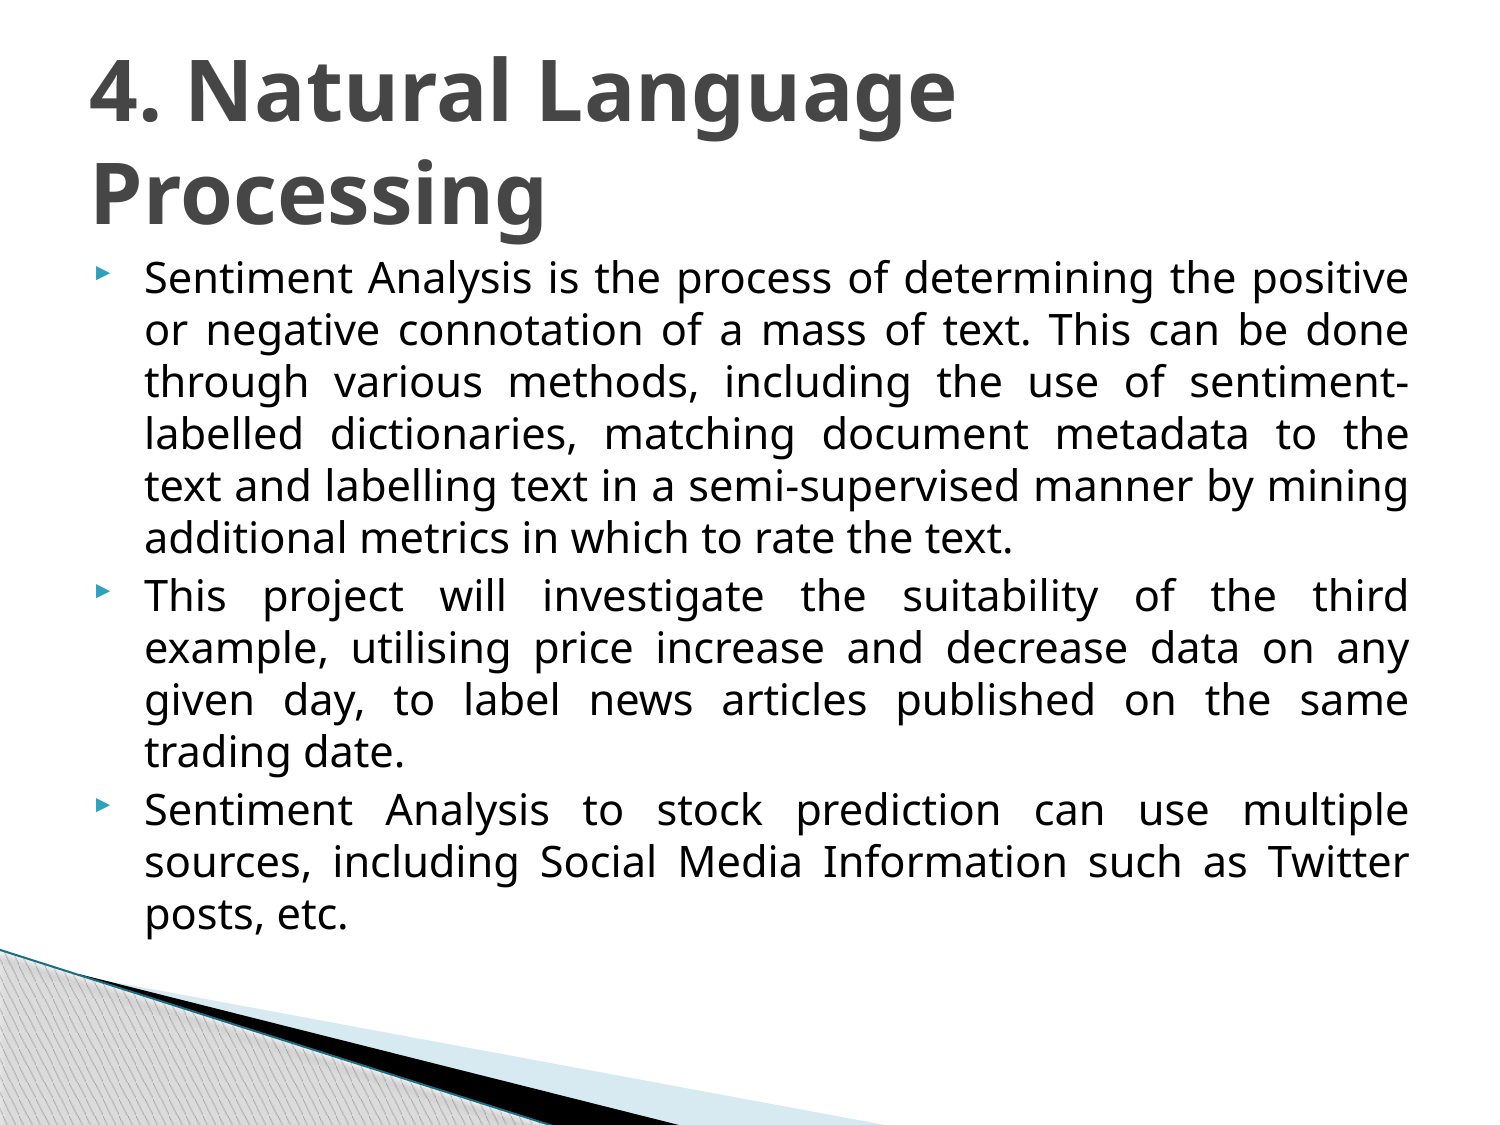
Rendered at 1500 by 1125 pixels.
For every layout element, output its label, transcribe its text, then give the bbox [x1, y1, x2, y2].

list Sentiment Analysis is the process of determining the positive or negative connotation of a mass of text. This can be done through various methods, including the use of sentiment-labelled dictionaries, matching document metadata to the text and labelling text in a semi-supervised manner by mining additional metrics in which to rate the text. This project will investigate the suitability of the third example, utilising price increase and decrease data on any given day, to label news articles published on the same trading date. Sentiment Analysis to stock prediction can use multiple sources, including Social Media Information such as Twitter posts, etc. [75, 243, 1425, 986]
title 4. Natural Language Processing [75, 45, 1425, 233]
